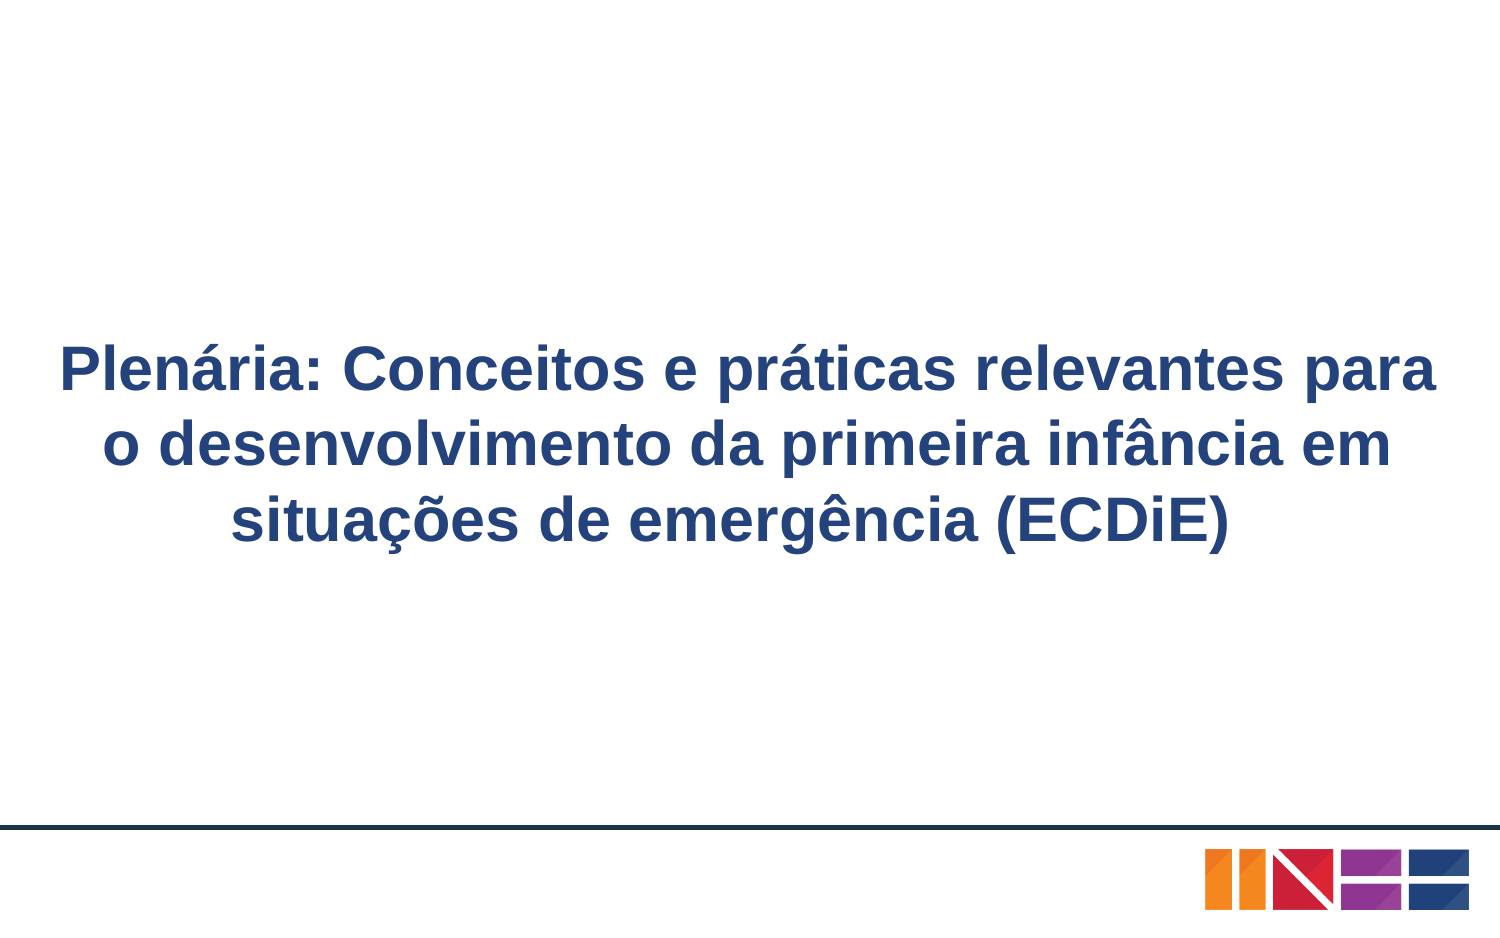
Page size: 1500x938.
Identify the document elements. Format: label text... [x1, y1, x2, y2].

picture [1205, 849, 1469, 910]
title Plenária: Conceitos e práticas relevantes para o desenvolvimento da primeira infância em situações de emergência (ECDiE) [26, 312, 1471, 437]
